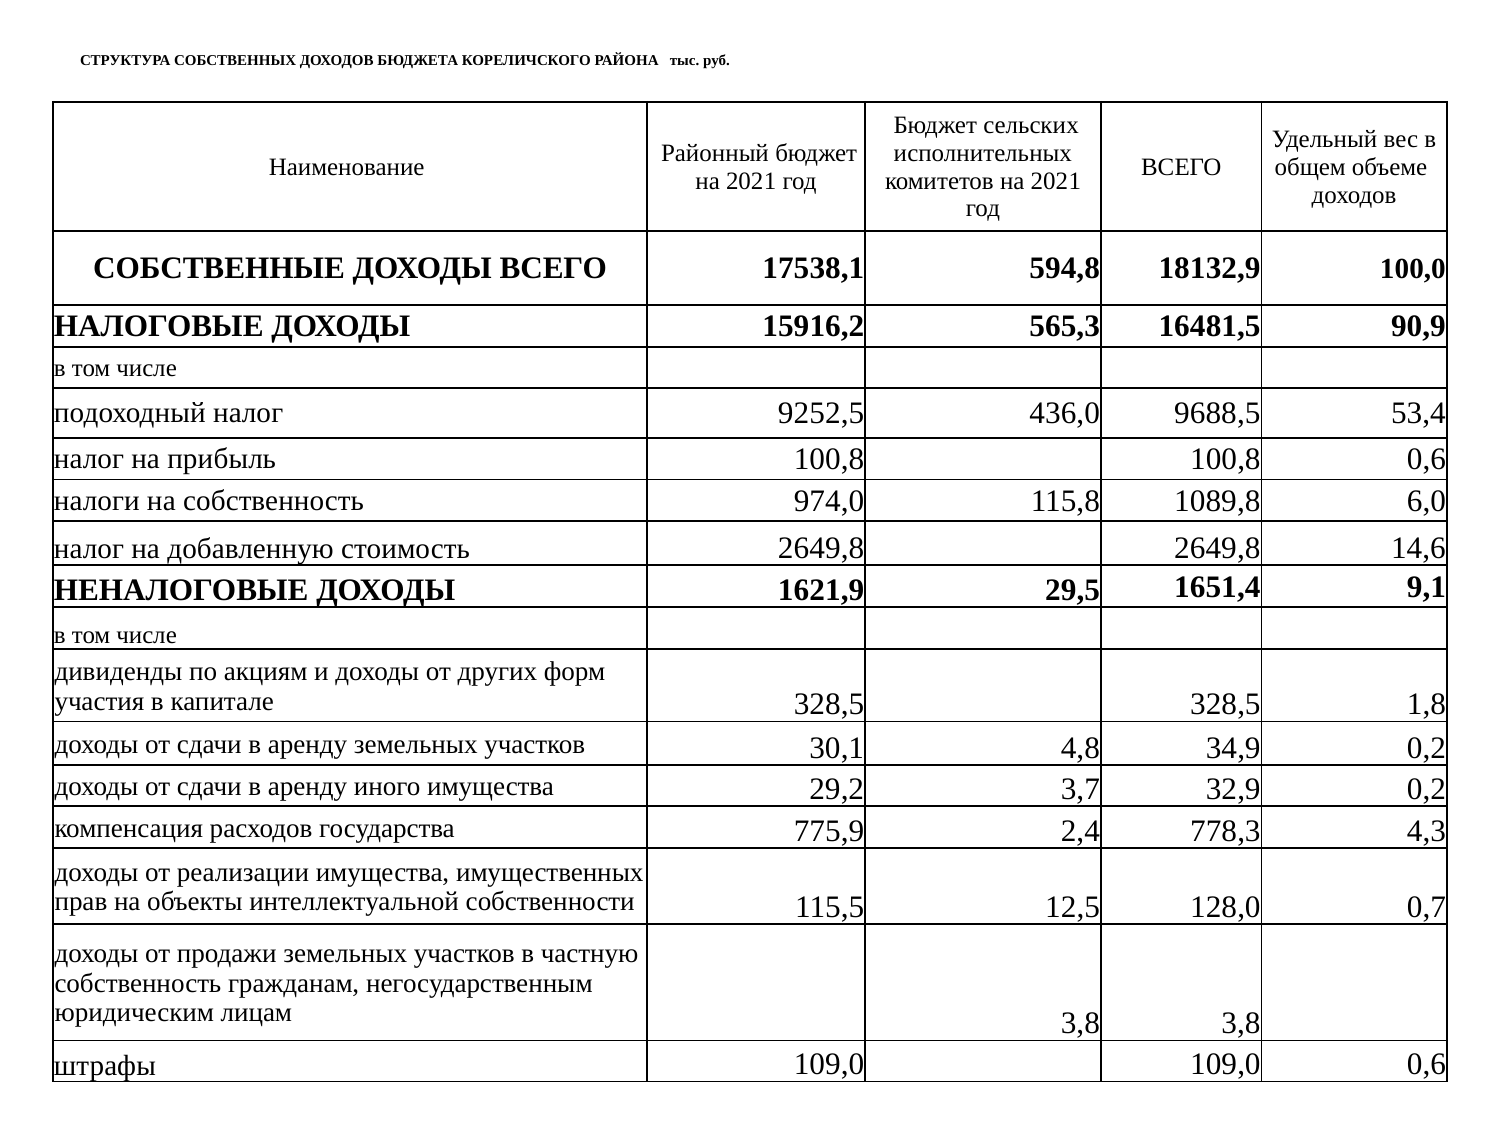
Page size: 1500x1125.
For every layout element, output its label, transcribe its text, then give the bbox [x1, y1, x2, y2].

table_cell 2649,8 [1102, 522, 1261, 564]
table_cell 109,0 [648, 1041, 864, 1081]
table_cell 2,4 [866, 807, 1100, 847]
table_cell 15916,2 [648, 306, 864, 346]
table_cell 9252,5 [648, 389, 864, 437]
table_cell 0,2 [1262, 722, 1446, 764]
table_cell 29,5 [866, 566, 1100, 606]
table_cell доходы от сдачи в аренду иного имущества [54, 766, 646, 805]
table_cell подоходный налог [54, 389, 646, 437]
table_cell налог на добавленную стоимость [54, 522, 646, 564]
table_cell [648, 348, 864, 387]
table_cell СОБСТВЕННЫЕ ДОХОДЫ ВСЕГО [54, 232, 646, 304]
table_cell в том числе [54, 608, 646, 648]
table_cell 0,7 [1262, 849, 1446, 923]
table_cell 30,1 [648, 722, 864, 764]
table_cell 16481,5 [1102, 306, 1261, 346]
table_cell [648, 925, 864, 1040]
table_cell [866, 348, 1100, 387]
table_cell 115,8 [866, 480, 1100, 520]
table_cell дивиденды по акциям и доходы от других форм участия в капитале [54, 650, 646, 721]
table_cell 3,8 [1102, 925, 1261, 1040]
table_cell 18132,9 [1102, 232, 1261, 304]
table_cell 17538,1 [648, 232, 864, 304]
table_cell 974,0 [648, 480, 864, 520]
table_cell 2649,8 [648, 522, 864, 564]
table_cell налоги на собственность [54, 480, 646, 520]
table_cell 9,1 [1262, 566, 1446, 606]
table_cell 14,6 [1262, 522, 1446, 564]
table_cell [866, 439, 1100, 479]
table_cell 12,5 [866, 849, 1100, 923]
table_cell 1,8 [1262, 650, 1446, 721]
table_cell 4,3 [1262, 807, 1446, 847]
table_cell 1089,8 [1102, 480, 1261, 520]
table_cell 1651,4 [1102, 566, 1261, 606]
table_cell 6,0 [1262, 480, 1446, 520]
table_cell 100,8 [1102, 439, 1261, 479]
table_cell НАЛОГОВЫЕ ДОХОДЫ [54, 306, 646, 346]
table_cell 29,2 [648, 766, 864, 805]
table_cell в том числе [54, 348, 646, 387]
table_cell налог на прибыль [54, 439, 646, 479]
table_cell 328,5 [1102, 650, 1261, 721]
table_cell [1102, 348, 1261, 387]
table_cell 9688,5 [1102, 389, 1261, 437]
table_cell 1621,9 [648, 566, 864, 606]
table_cell [866, 1041, 1100, 1081]
table_cell [648, 608, 864, 648]
title СТРУКТУРА СОБСТВЕННЫХ ДОХОДОВ БЮДЖЕТА КОРЕЛИЧСКОГО РАЙОНА тыс. руб. [64, 42, 1483, 77]
table_cell 0,6 [1262, 1041, 1446, 1081]
table_cell 90,9 [1262, 306, 1446, 346]
table_header Удельный вес в общем объеме доходов [1262, 103, 1446, 230]
table_cell компенсация расходов государства [54, 807, 646, 847]
table_cell 4,8 [866, 722, 1100, 764]
table_cell 100,0 [1262, 232, 1446, 304]
table_cell 100,8 [648, 439, 864, 479]
table_cell штрафы [54, 1041, 646, 1081]
table_cell 328,5 [648, 650, 864, 721]
table_cell [866, 608, 1100, 648]
table_cell 3,7 [866, 766, 1100, 805]
table_cell [866, 650, 1100, 721]
table_cell 0,6 [1262, 439, 1446, 479]
table_cell [1262, 348, 1446, 387]
table_cell 594,8 [866, 232, 1100, 304]
table_cell [1262, 608, 1446, 648]
table_cell 34,9 [1102, 722, 1261, 764]
table_cell доходы от реализации имущества, имущественных прав на объекты интеллектуальной собственности [54, 849, 646, 923]
table_cell 565,3 [866, 306, 1100, 346]
table_cell 128,0 [1102, 849, 1261, 923]
table_cell [1262, 925, 1446, 1040]
table_header Наименование [54, 103, 646, 230]
table_cell 109,0 [1102, 1041, 1261, 1081]
table_cell 775,9 [648, 807, 864, 847]
table_cell [866, 522, 1100, 564]
table_cell 53,4 [1262, 389, 1446, 437]
table_cell [1102, 608, 1261, 648]
table_cell доходы от сдачи в аренду земельных участков [54, 722, 646, 764]
table_header ВСЕГО [1102, 103, 1261, 230]
table_cell 0,2 [1262, 766, 1446, 805]
table_cell 778,3 [1102, 807, 1261, 847]
table_cell 115,5 [648, 849, 864, 923]
table_cell доходы от продажи земельных участков в частную собственность гражданам, негосударственным юридическим лицам [54, 925, 646, 1040]
table_header Районный бюджет на 2021 год [648, 103, 864, 230]
table_cell 32,9 [1102, 766, 1261, 805]
table_header Бюджет сельских исполнительных комитетов на 2021 год [866, 103, 1100, 230]
table_cell 3,8 [866, 925, 1100, 1040]
table_cell 436,0 [866, 389, 1100, 437]
table_cell НЕНАЛОГОВЫЕ ДОХОДЫ [54, 566, 646, 606]
